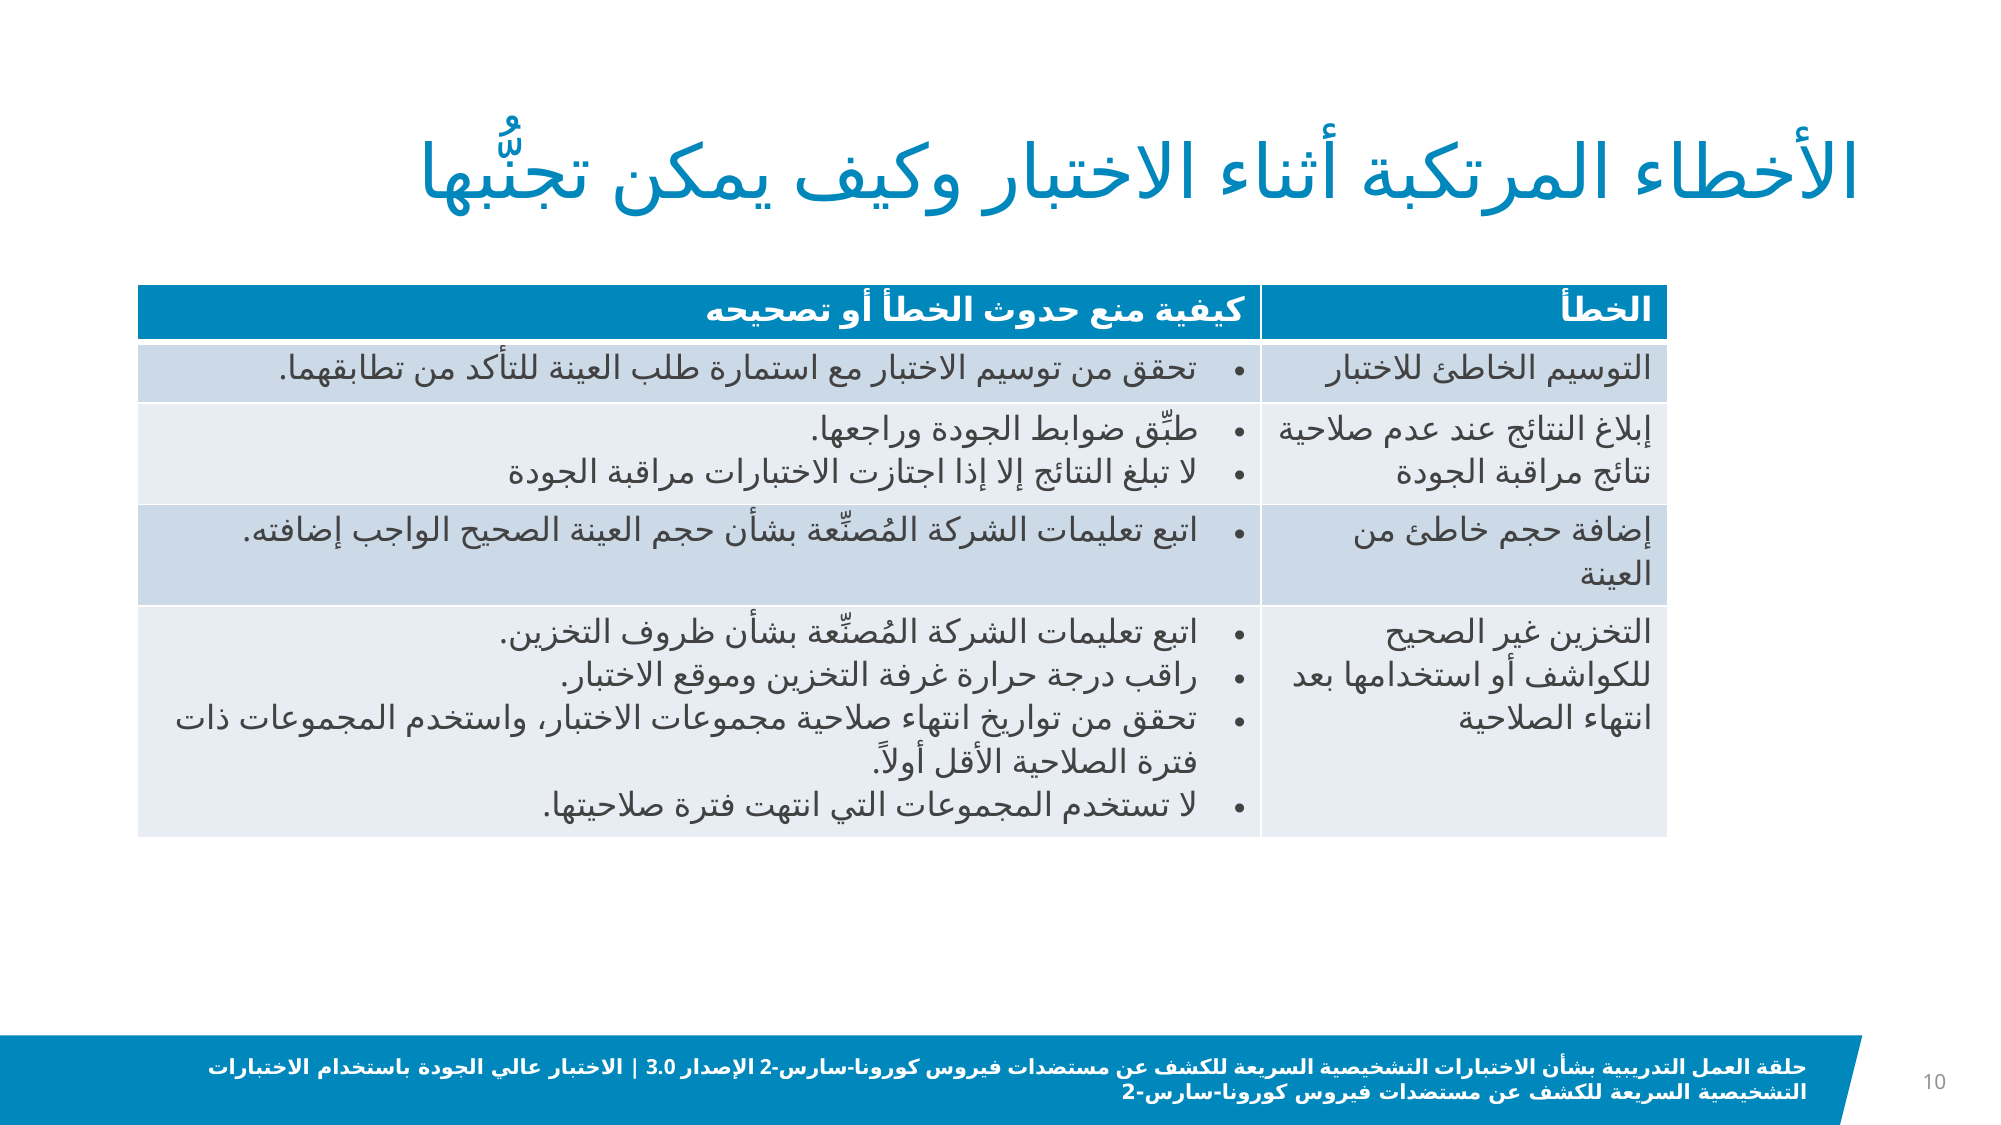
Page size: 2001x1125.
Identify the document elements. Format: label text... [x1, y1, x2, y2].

table_cell طبِّق ضوابط الجودة وراجعها. لا تبلغ النتائج إلا إذا اجتازت الاختبارات مراقبة الجودة [138, 404, 1260, 504]
table_cell اتبع تعليمات الشركة المُصنِّعة بشأن حجم العينة الصحيح الواجب إضافته. [138, 505, 1260, 605]
table_cell اتبع تعليمات الشركة المُصنِّعة بشأن ظروف التخزين. راقب درجة حرارة غرفة التخزين وموقع الاختبار. تحقق من تواريخ انتهاء صلاحية مجموعات الاختبار، واستخدم المجموعات ذات فترة الصلاحية الأقل أولاً. لا تستخدم المجموعات التي انتهت فترة صلاحيتها. [138, 607, 1260, 837]
table_cell إبلاغ النتائج عند عدم صلاحية نتائج مراقبة الجودة [1262, 404, 1667, 504]
table_cell تحقق من توسيم الاختبار مع استمارة طلب العينة للتأكد من تطابقهما. [138, 345, 1260, 402]
table_cell إضافة حجم خاطئ من العينة [1262, 505, 1667, 605]
table_header الخطأ [1262, 285, 1667, 339]
table_cell التخزين غير الصحيح للكواشف أو استخدامها بعد انتهاء الصلاحية [1262, 607, 1667, 837]
footer حلقة العمل التدريبية بشأن الاختبارات التشخيصية السريعة للكشف عن مستضدات فيروس كورونا-سارس-2 الإصدار 3.0 | الاختبار عالي الجودة باستخدام الاختبارات التشخيصية السريعة للكشف عن مستضدات فيروس كورونا-سارس-2 [192, 1037, 1808, 1120]
table_cell التوسيم الخاطئ للاختبار [1262, 345, 1667, 402]
table_header كيفية منع حدوث الخطأ أو تصحيحه [138, 285, 1260, 339]
slide_number 10 [1862, 1035, 1947, 1125]
title الأخطاء المرتكبة أثناء الاختبار وكيف يمكن تجنُّبها [137, 59, 1863, 215]
